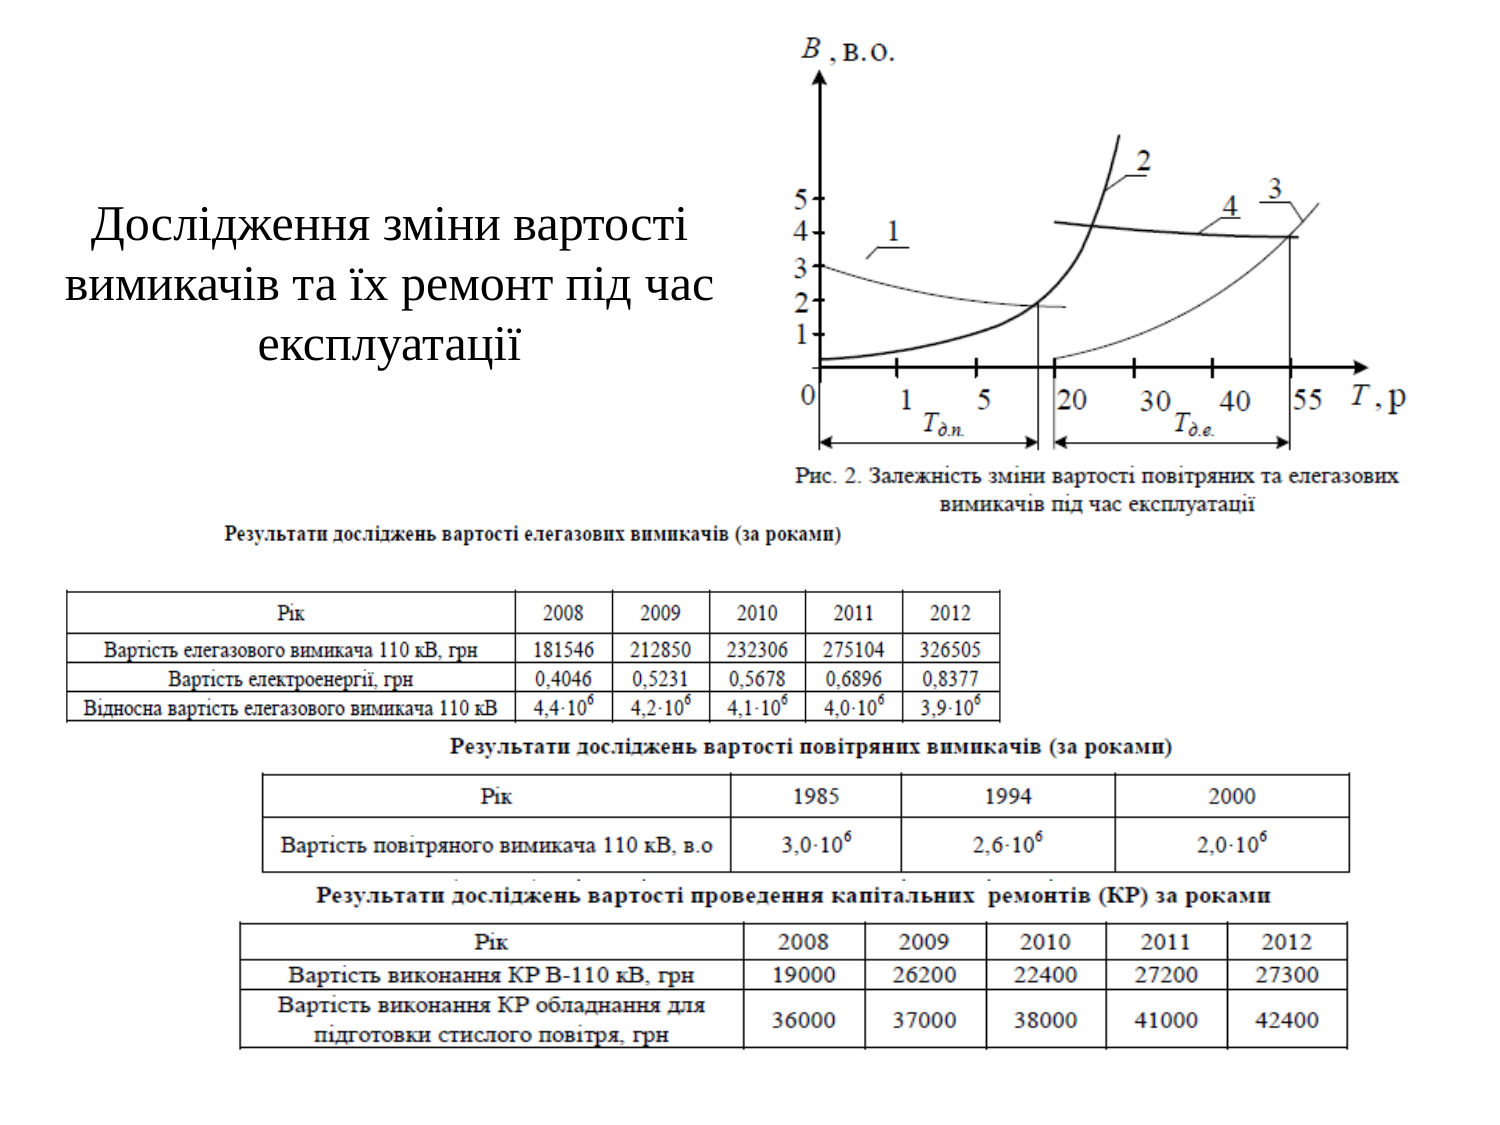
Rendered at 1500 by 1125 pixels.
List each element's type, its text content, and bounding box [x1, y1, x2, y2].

title Дослідження зміни вартості вимикачів та їх ремонт під час експлуатації [0, 161, 744, 399]
picture [52, 33, 1430, 1062]
